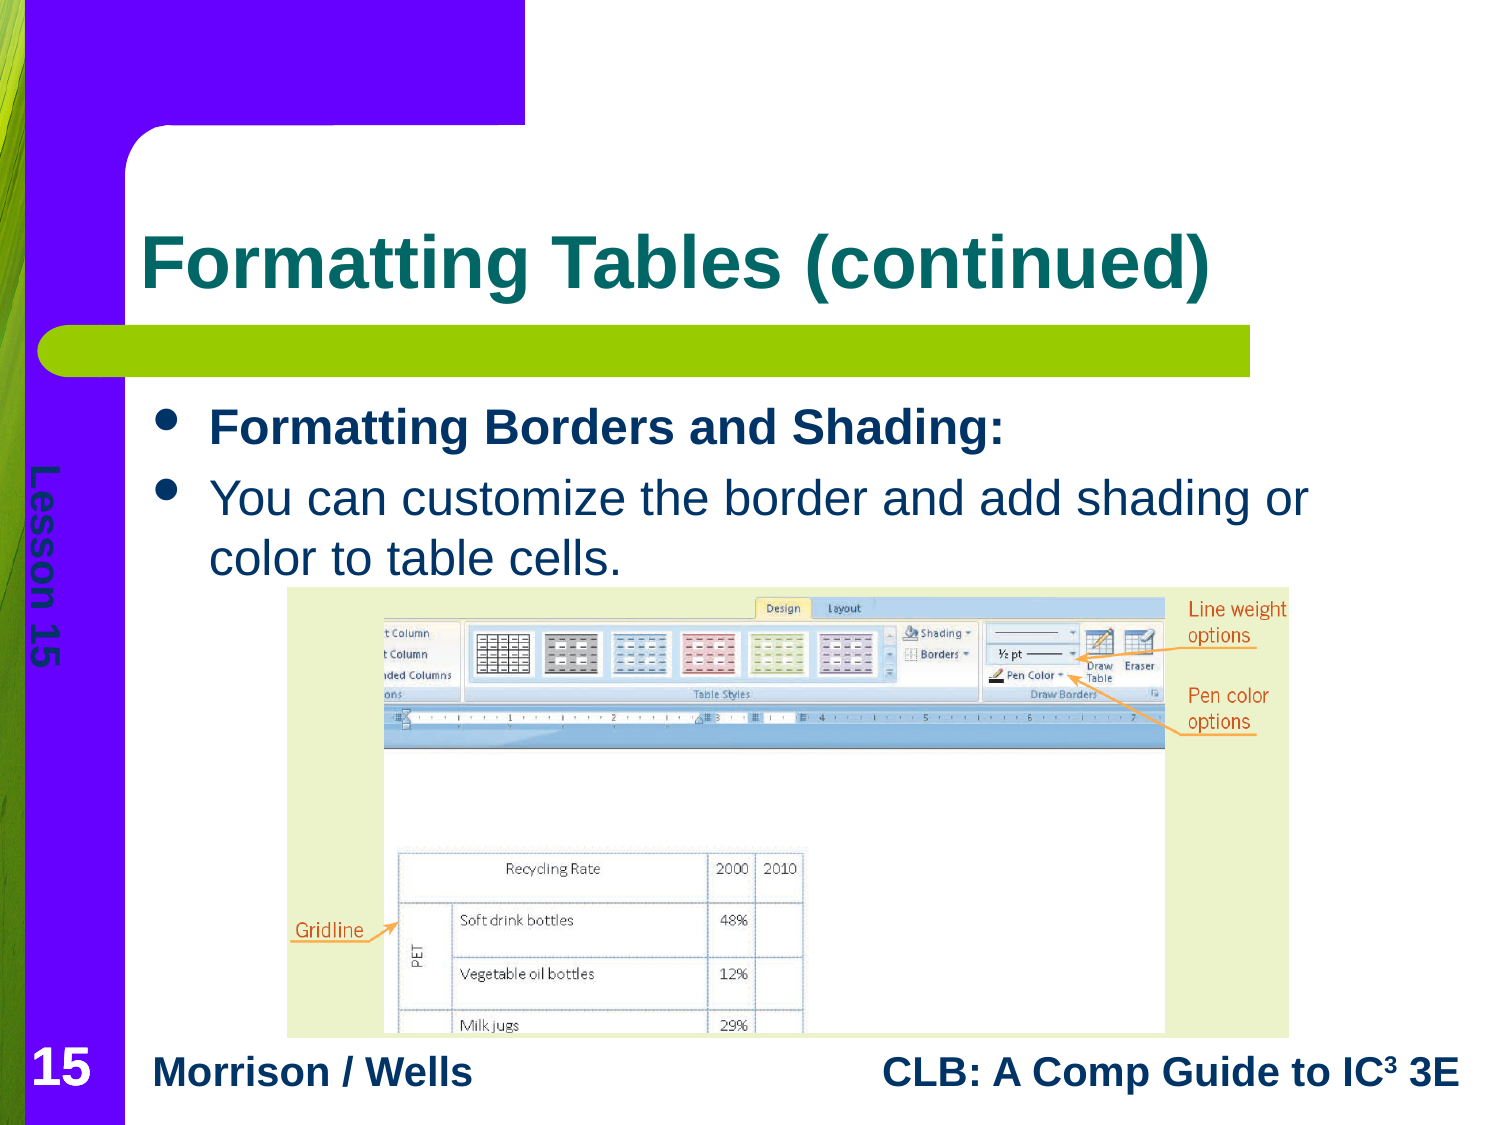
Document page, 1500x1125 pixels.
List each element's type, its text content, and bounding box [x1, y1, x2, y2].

list Formatting Borders and Shading: You can customize the border and add shading or color to table cells. [137, 387, 1413, 1013]
picture [287, 587, 1290, 1038]
title Formatting Tables (continued) [124, 124, 1426, 313]
picture [0, 0, 25, 1125]
text_box 15 [13, 1023, 111, 1105]
